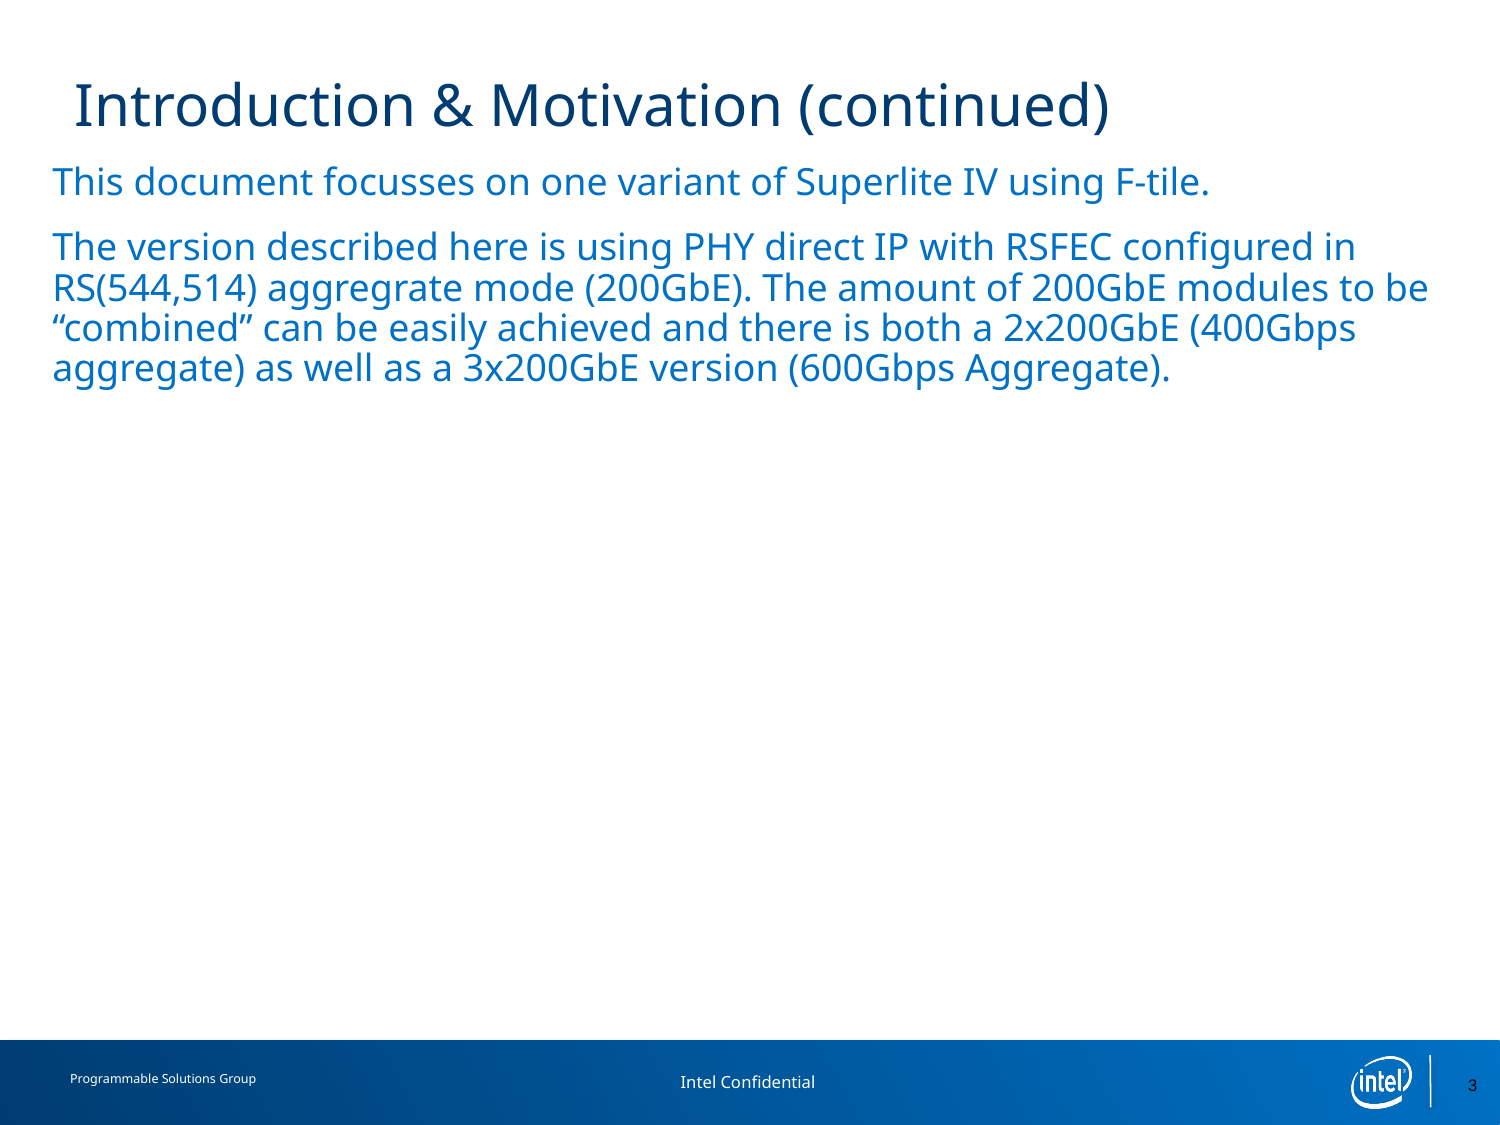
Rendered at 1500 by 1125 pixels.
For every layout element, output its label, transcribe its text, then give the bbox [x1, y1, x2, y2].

title Introduction & Motivation (continued) [74, 67, 1425, 162]
list This document focusses on one variant of Superlite IV using F-tile. The version described here is using PHY direct IP with RSFEC configured in RS(544,514) aggregrate mode (200GbE). The amount of 200GbE modules to be “combined” can be easily achieved and there is both a 2x200GbE (400Gbps aggregate) as well as a 3x200GbE version (600Gbps Aggregate). [52, 162, 1448, 988]
slide_number 3 [1127, 1055, 1478, 1116]
